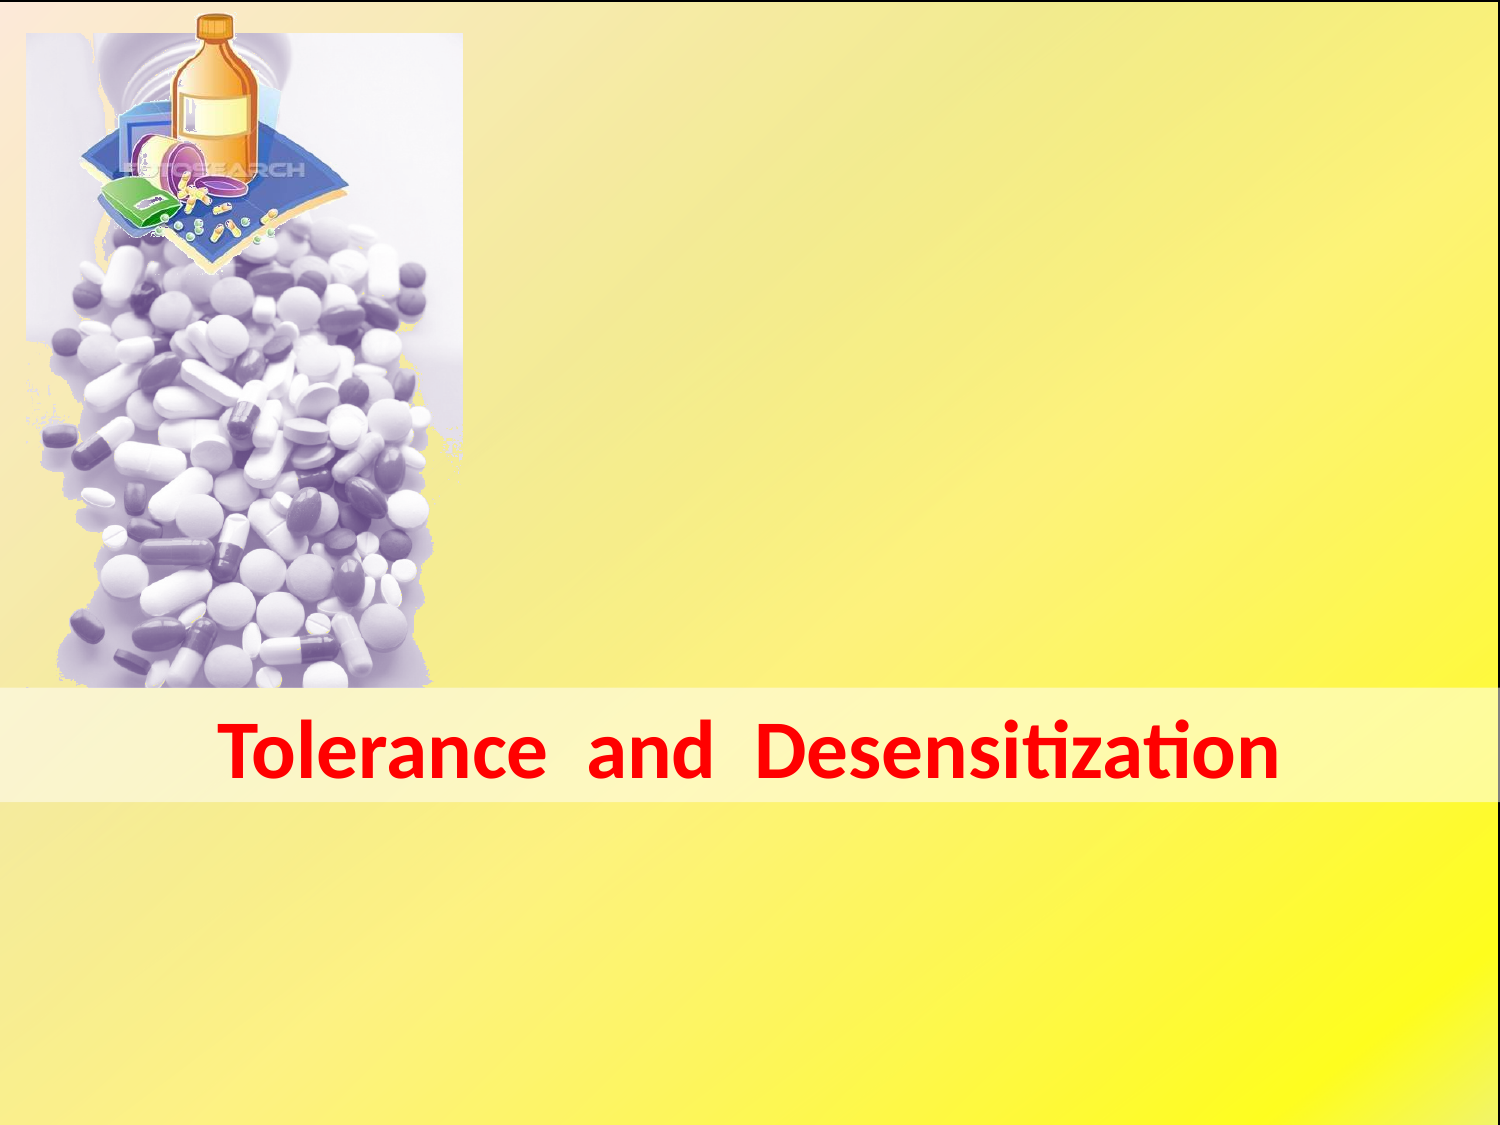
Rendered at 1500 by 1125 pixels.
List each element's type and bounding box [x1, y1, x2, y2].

text_box [0, 0, 1500, 1125]
picture [25, 12, 463, 688]
